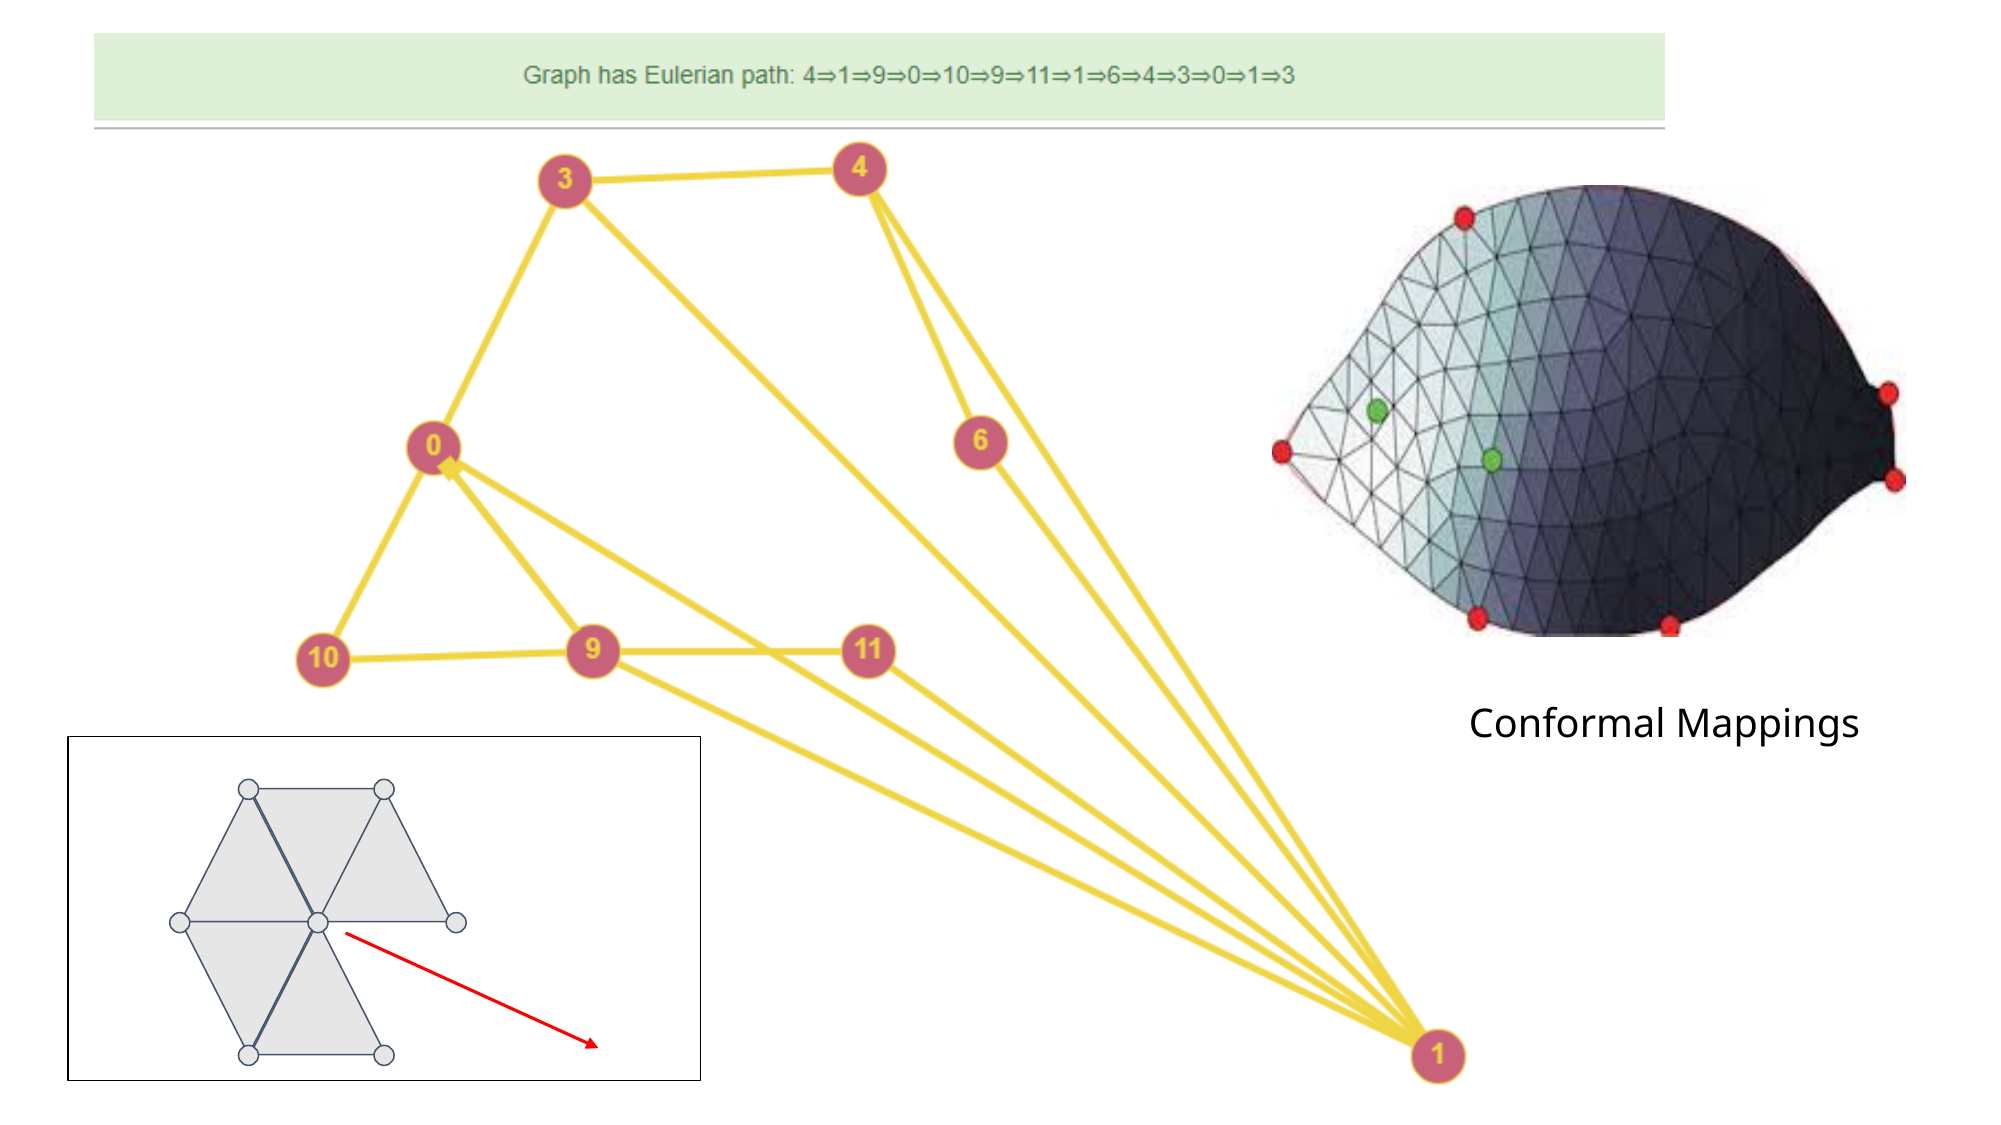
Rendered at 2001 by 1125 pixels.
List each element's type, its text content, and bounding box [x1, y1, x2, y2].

text_box Conformal Mappings [1669, 677, 1906, 768]
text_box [345, 932, 599, 1049]
picture [94, 33, 1906, 1092]
text_box [67, 736, 88, 1081]
